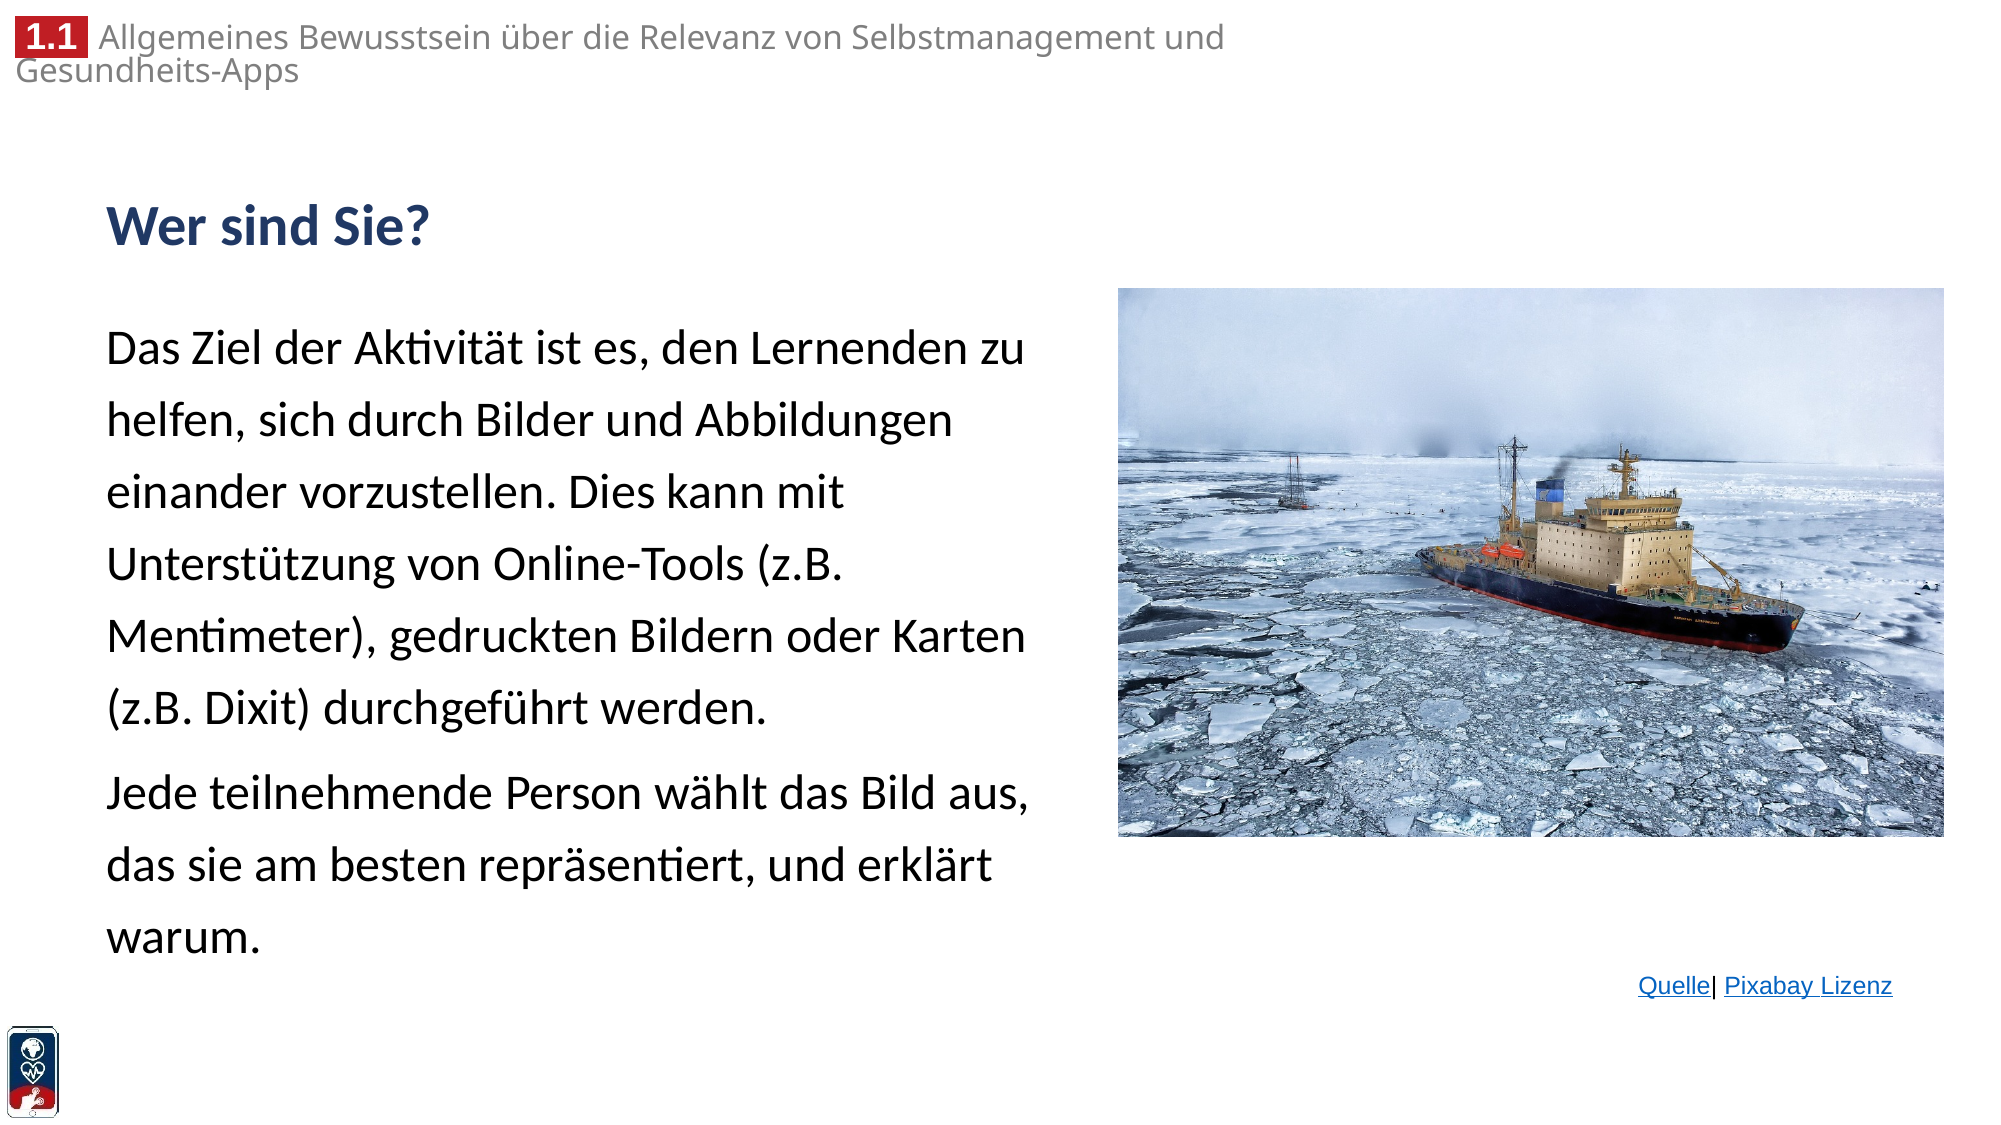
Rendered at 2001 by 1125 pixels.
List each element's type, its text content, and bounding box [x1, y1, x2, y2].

list Das Ziel der Aktivität ist es, den Lernenden zu helfen, sich durch Bilder und Abbildungen einander vorzustellen. Dies kann mit Unterstützung von Online-Tools (z.B. Mentimeter), gedruckten Bildern oder Karten (z.B. Dixit) durchgeführt werden. ​ Jede teilnehmende Person wählt das Bild aus, das sie am besten repräsentiert, und erklärt warum. [91, 295, 1075, 1098]
title Wer sind Sie? [91, 177, 1962, 276]
text_box Quelle| Pixabay Lizenz [1512, 961, 1908, 1007]
picture [7, 1026, 59, 1118]
picture [1118, 288, 1944, 837]
